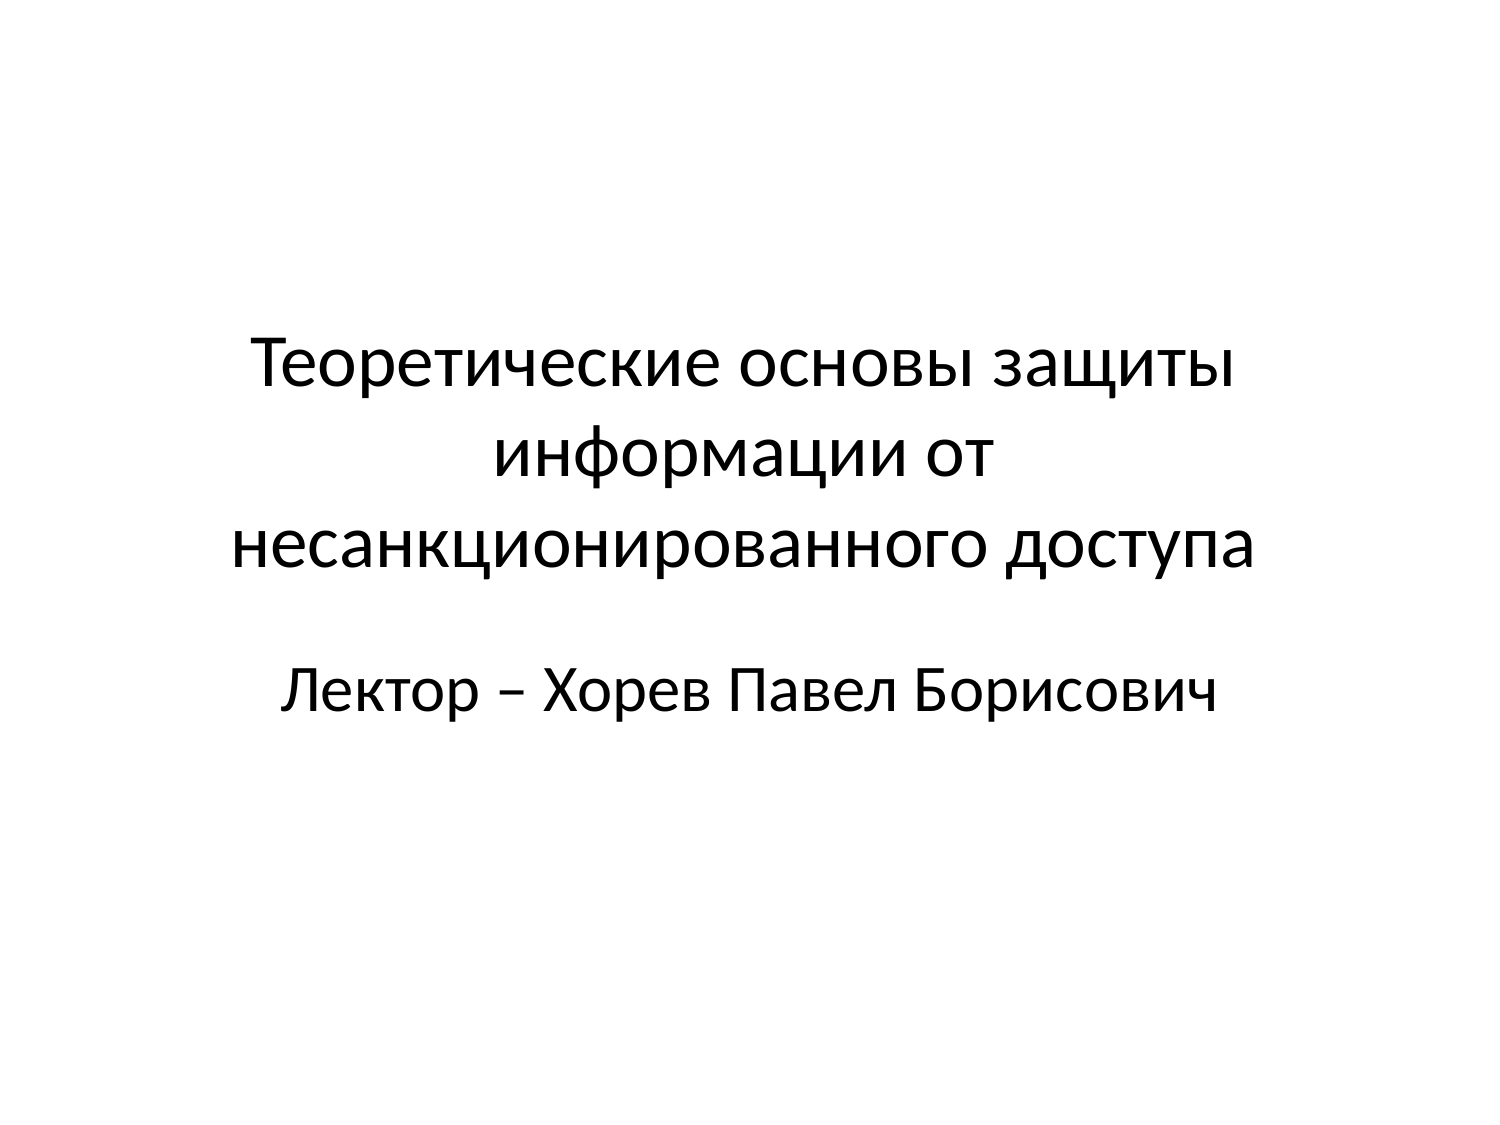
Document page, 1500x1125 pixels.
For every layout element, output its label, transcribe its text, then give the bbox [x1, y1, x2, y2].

subtitle Лектор – Хорев Павел Борисович [225, 637, 1275, 925]
title Теоретические основы защиты информации от несанкционированного доступа [100, 302, 1388, 591]
